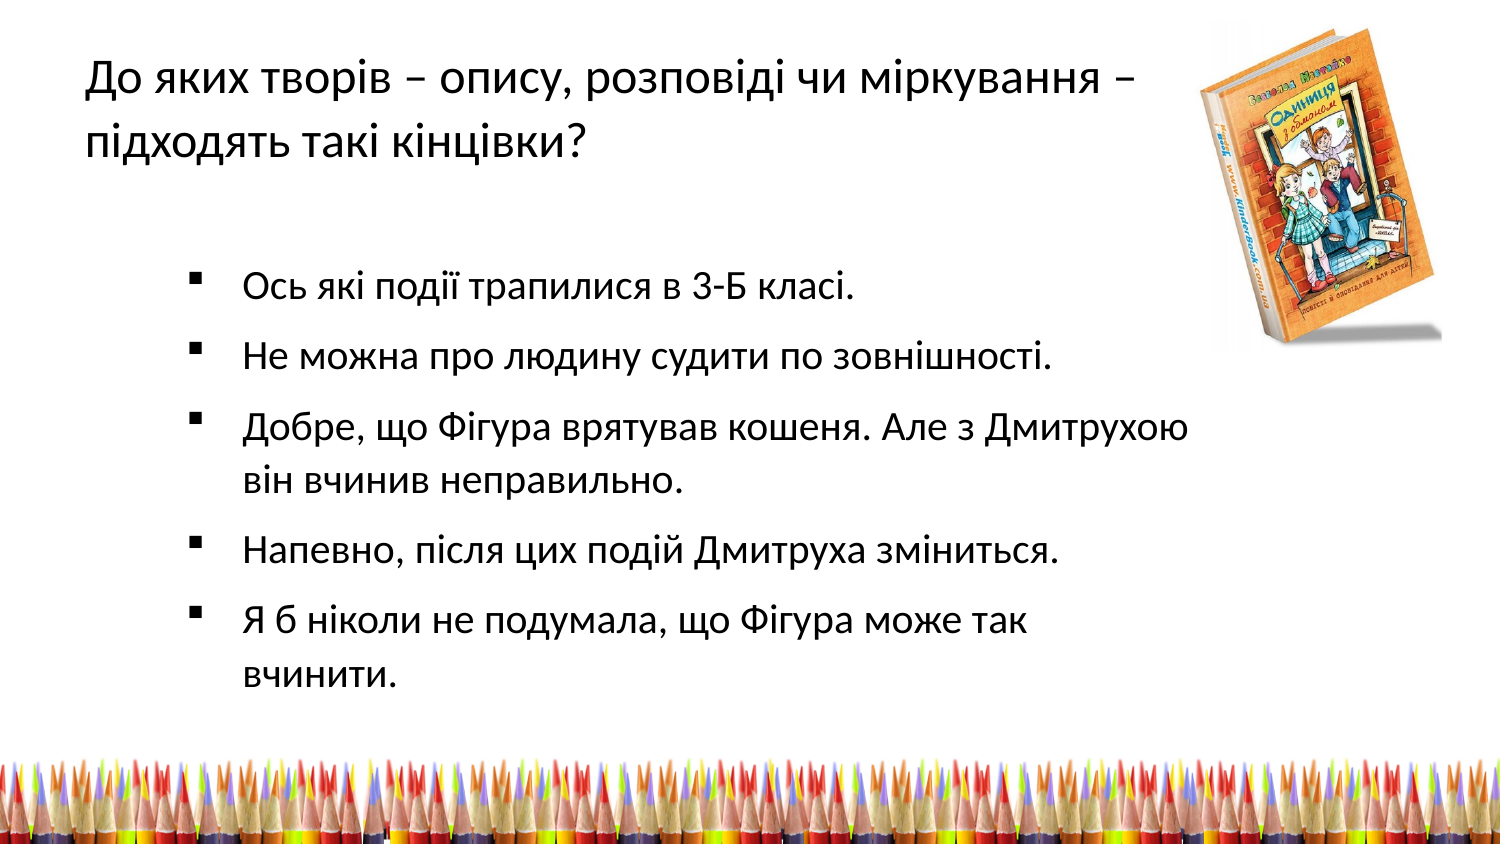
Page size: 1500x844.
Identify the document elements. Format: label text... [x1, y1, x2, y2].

text_box До яких творів – опису, розповіді чи міркування – підходять такі кінцівки? [69, 32, 1146, 176]
text_box Ось які події трапилися в 3-Б класі. Не можна про людину судити по зовнішності. Добре, що Фігура врятував кошеня. Але з Дмитрухою він вчинив неправильно. Напевно, після цих подій Дмитруха зміниться. Я б ніколи не подумала, що Фігура може так вчинити. [171, 185, 1208, 704]
picture [0, 756, 1500, 844]
picture [1151, 19, 1483, 352]
